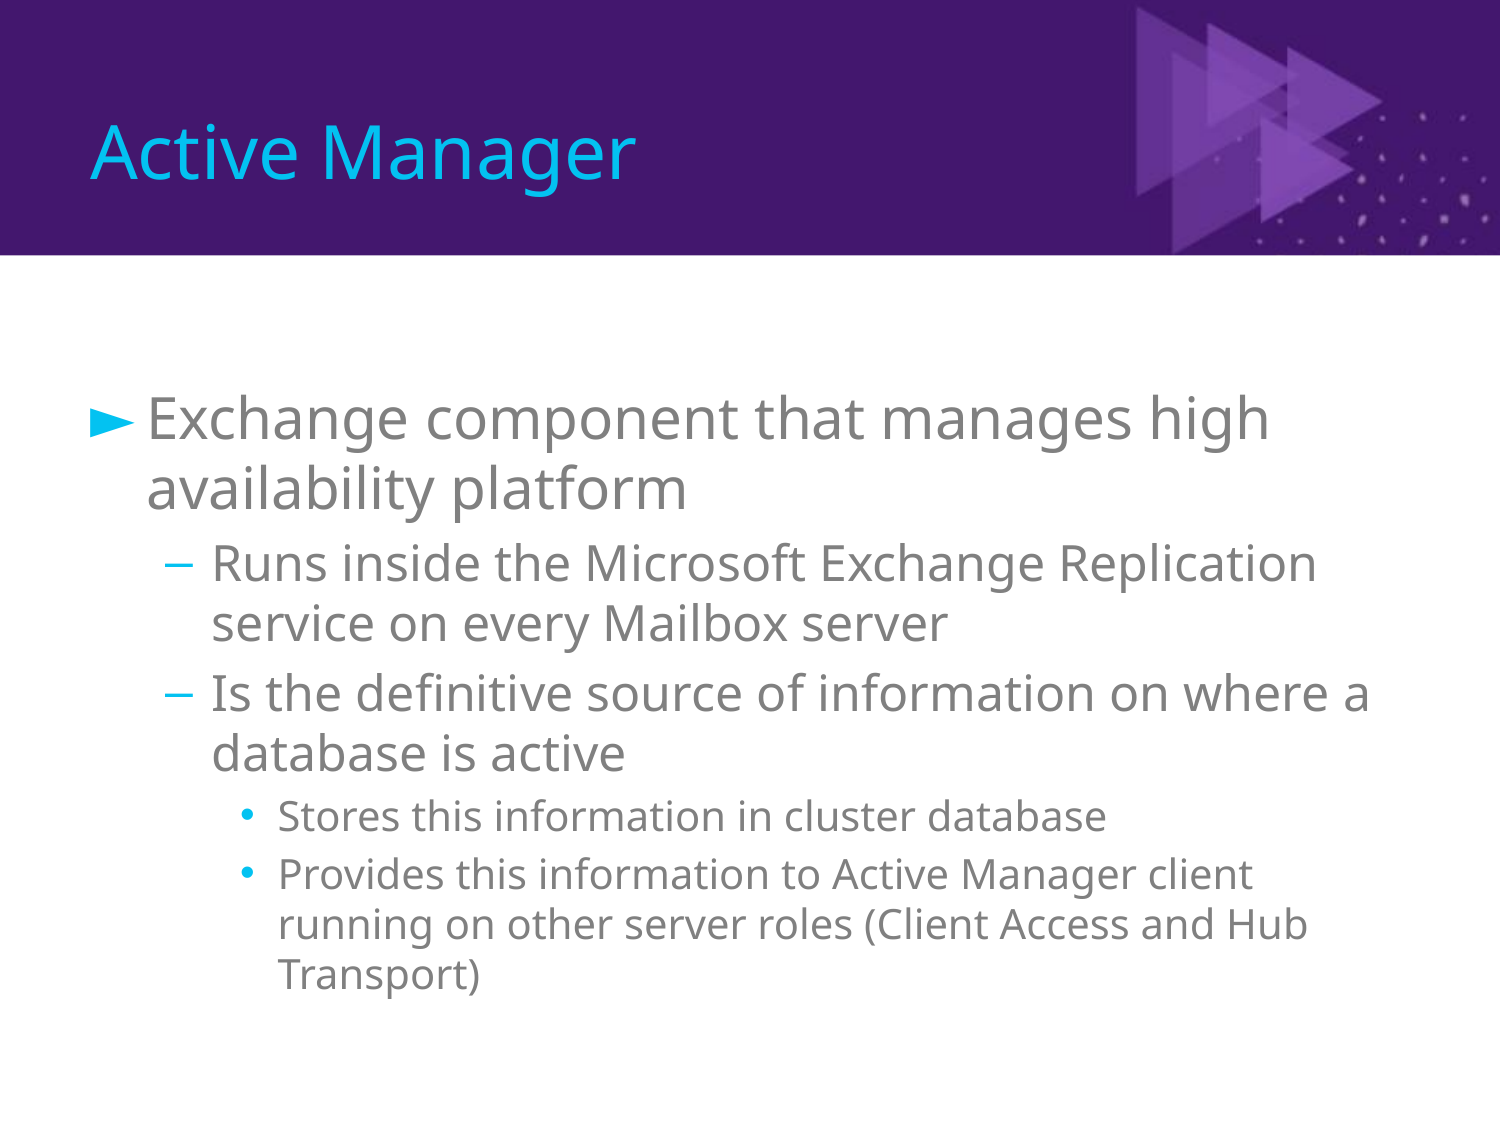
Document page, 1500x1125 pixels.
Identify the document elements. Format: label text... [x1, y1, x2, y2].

picture [0, 0, 1500, 255]
title Active Manager [75, 56, 1425, 244]
list Exchange component that manages high availability platform Runs inside the Microsoft Exchange Replication service on every Mailbox server Is the definitive source of information on where a database is active Stores this information in cluster database Provides this information to Active Manager client running on other server roles (Client Access and Hub Transport) [75, 373, 1425, 1005]
